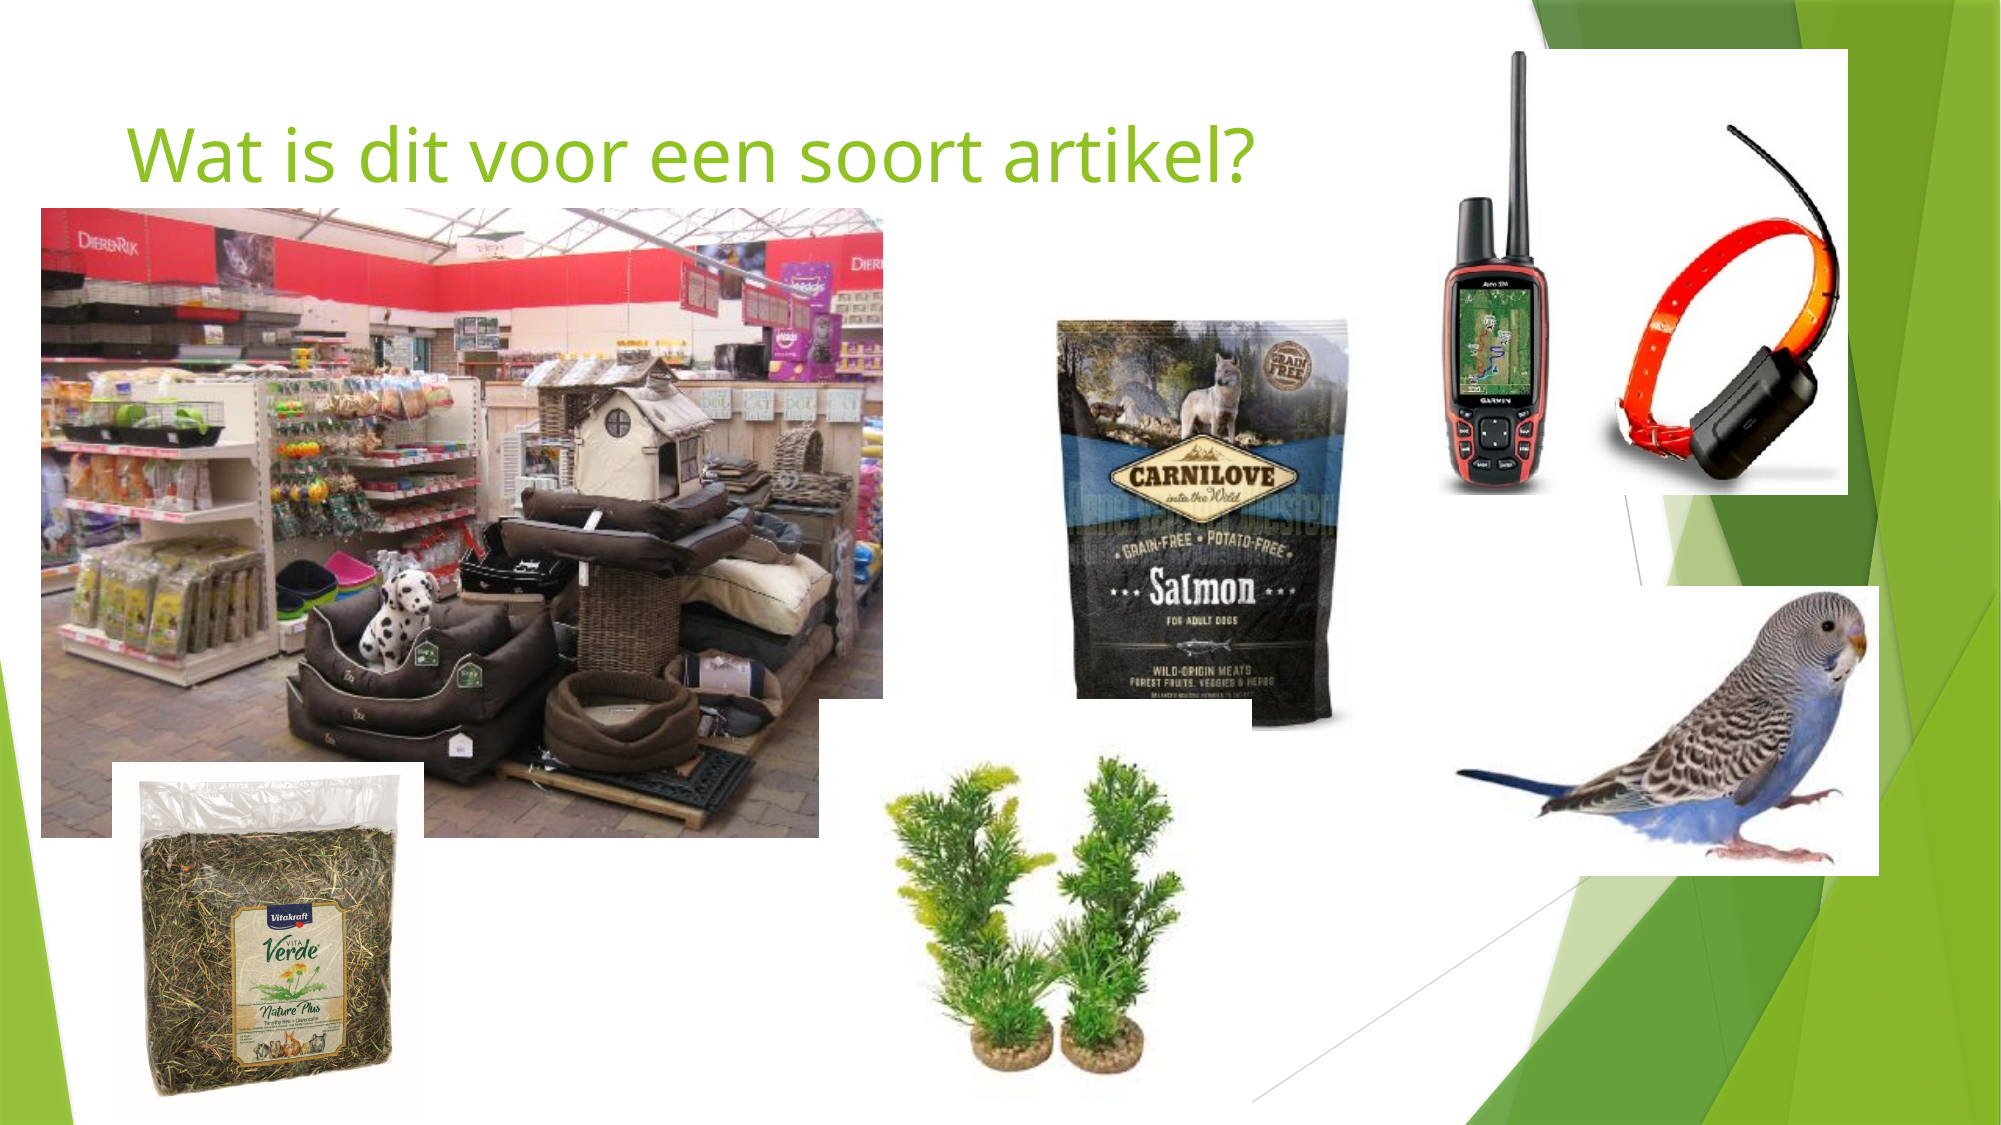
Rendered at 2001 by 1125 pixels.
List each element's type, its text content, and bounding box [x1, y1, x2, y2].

picture [1453, 585, 1880, 876]
picture [41, 207, 1410, 1125]
title Wat is dit voor een soort artikel? [111, 99, 1433, 317]
picture [1438, 48, 1848, 496]
